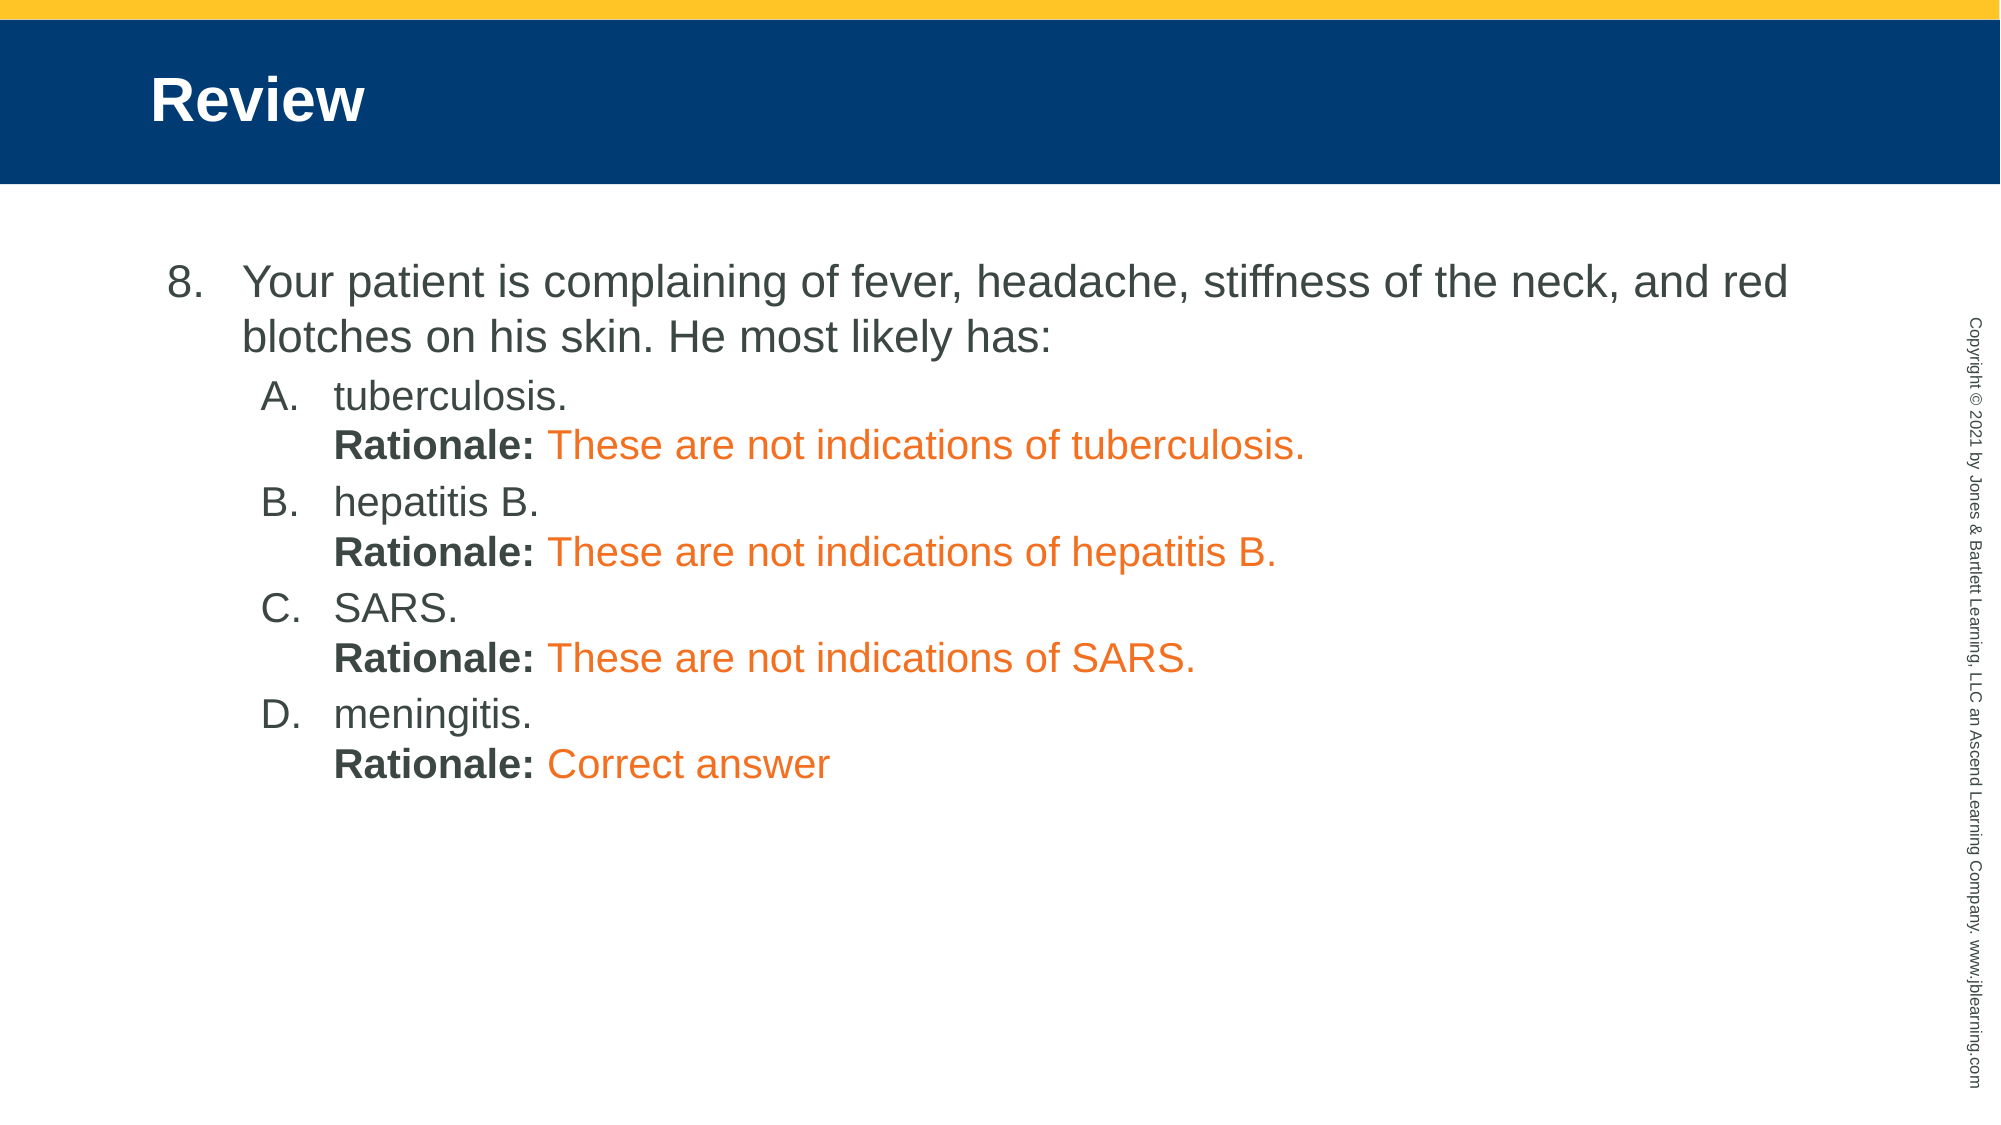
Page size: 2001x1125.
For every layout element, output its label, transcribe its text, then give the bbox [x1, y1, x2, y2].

list Your patient is complaining of fever, headache, stiffness of the neck, and red blotches on his skin. He most likely has: tuberculosis. Rationale: These are not indications of tuberculosis. hepatitis B. Rationale: These are not indications of hepatitis B. SARS. Rationale: These are not indications of SARS. meningitis. Rationale: Correct answer [151, 244, 1840, 1016]
title Review [0, 19, 2000, 185]
